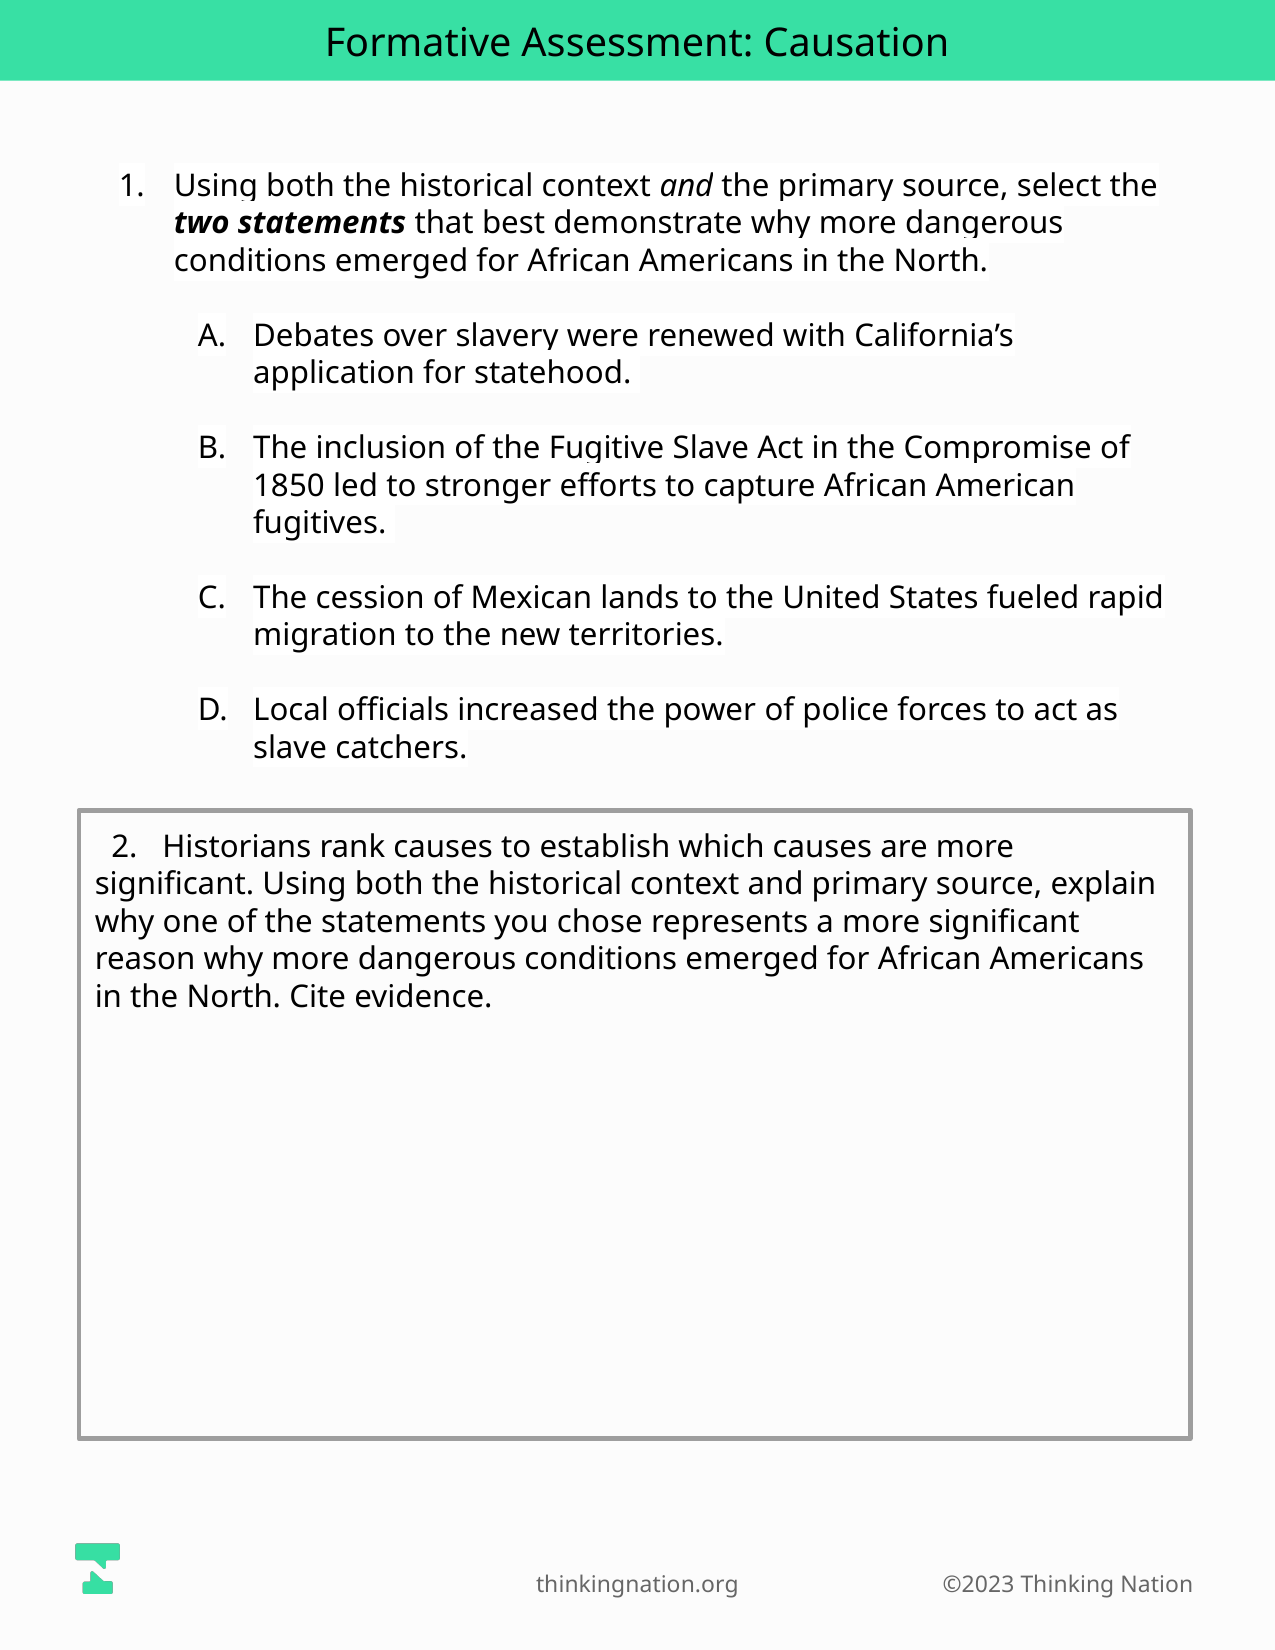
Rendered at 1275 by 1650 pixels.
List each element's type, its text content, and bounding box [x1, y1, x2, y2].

text_box 2. Historians rank causes to establish which causes are more significant. Using both the historical context and primary source, explain why one of the statements you chose represents a more significant reason why more dangerous conditions emerged for African Americans in the North. Cite evidence. [78, 810, 1191, 1439]
text_box Using both the historical context and the primary source, select the two statements that best demonstrate why more dangerous conditions emerged for African Americans in the North. Debates over slavery were renewed with California’s application for statehood. The inclusion of the Fugitive Slave Act in the Compromise of 1850 led to stronger efforts to capture African American fugitives. The cession of Mexican lands to the United States fueled rapid migration to the new territories. Local officials increased the power of police forces to act as slave catchers. [78, 149, 1191, 778]
text_box Formative Assessment: Causation [0, 0, 1275, 81]
text_box thinkingnation.org [486, 1553, 789, 1605]
text_box ©2023 Thinking Nation [907, 1553, 1210, 1605]
picture [62, 1533, 133, 1604]
